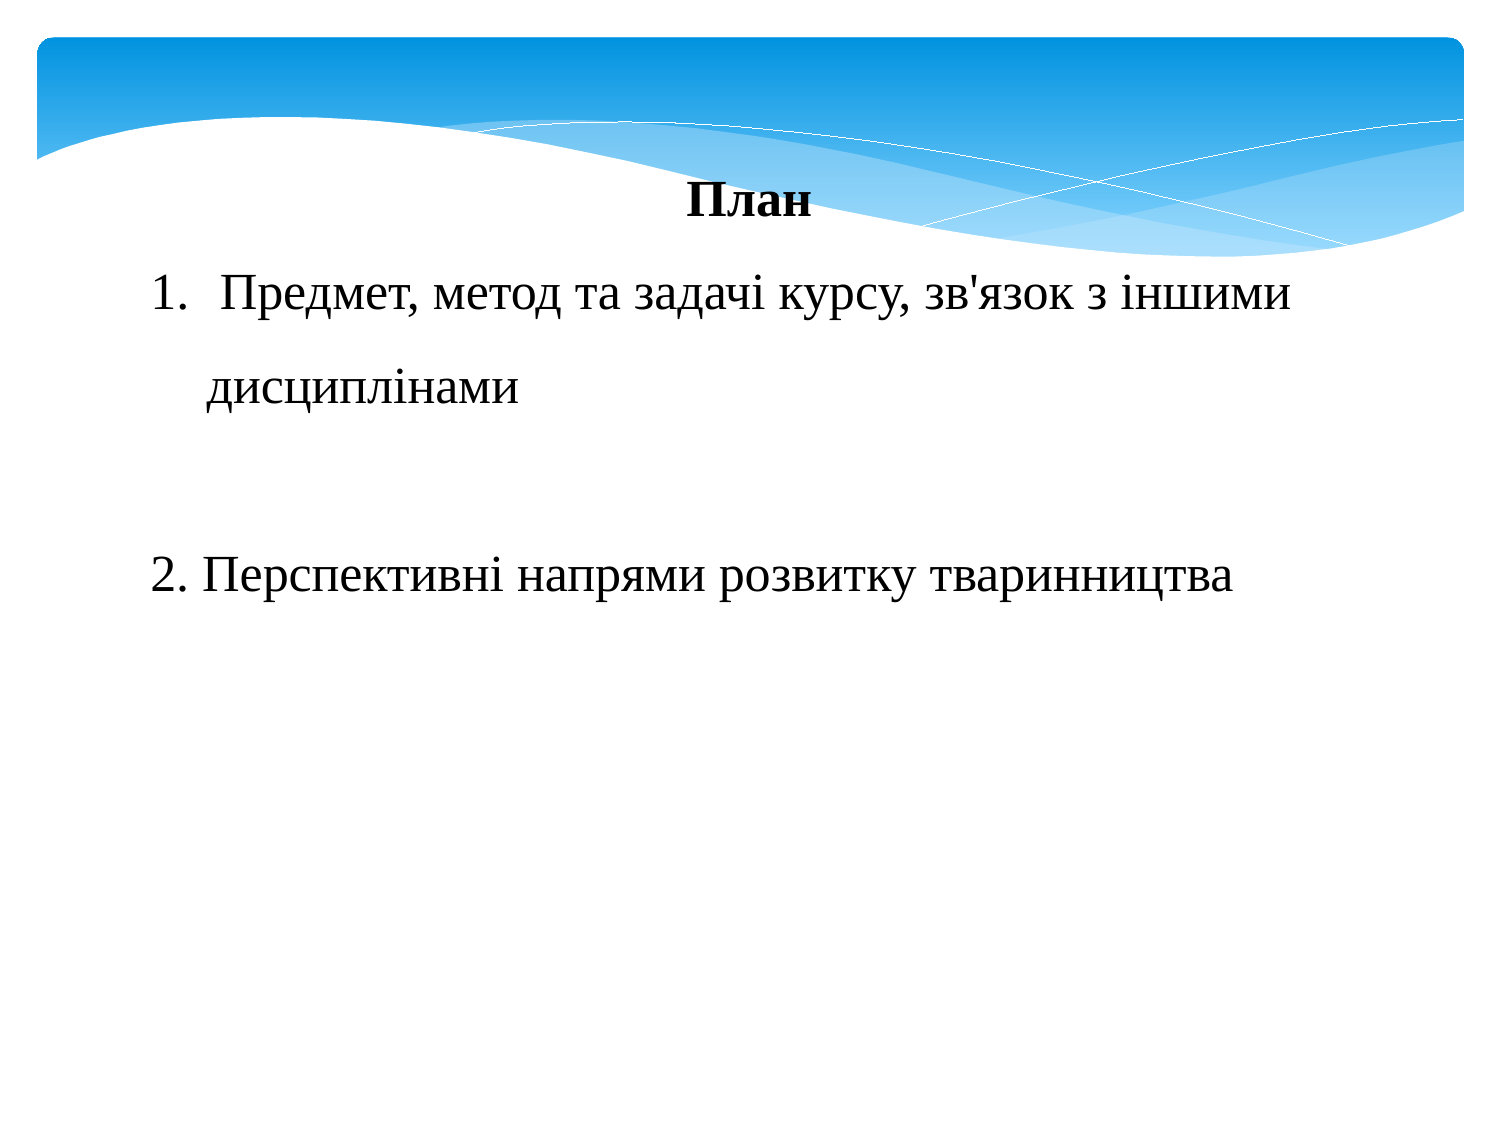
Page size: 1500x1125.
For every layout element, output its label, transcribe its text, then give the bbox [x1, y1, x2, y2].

text_box План Предмет, метод та задачі курсу, зв'язок з іншими дисциплінами 2. Перспективні напрями розвитку тваринництва [135, 125, 1376, 609]
